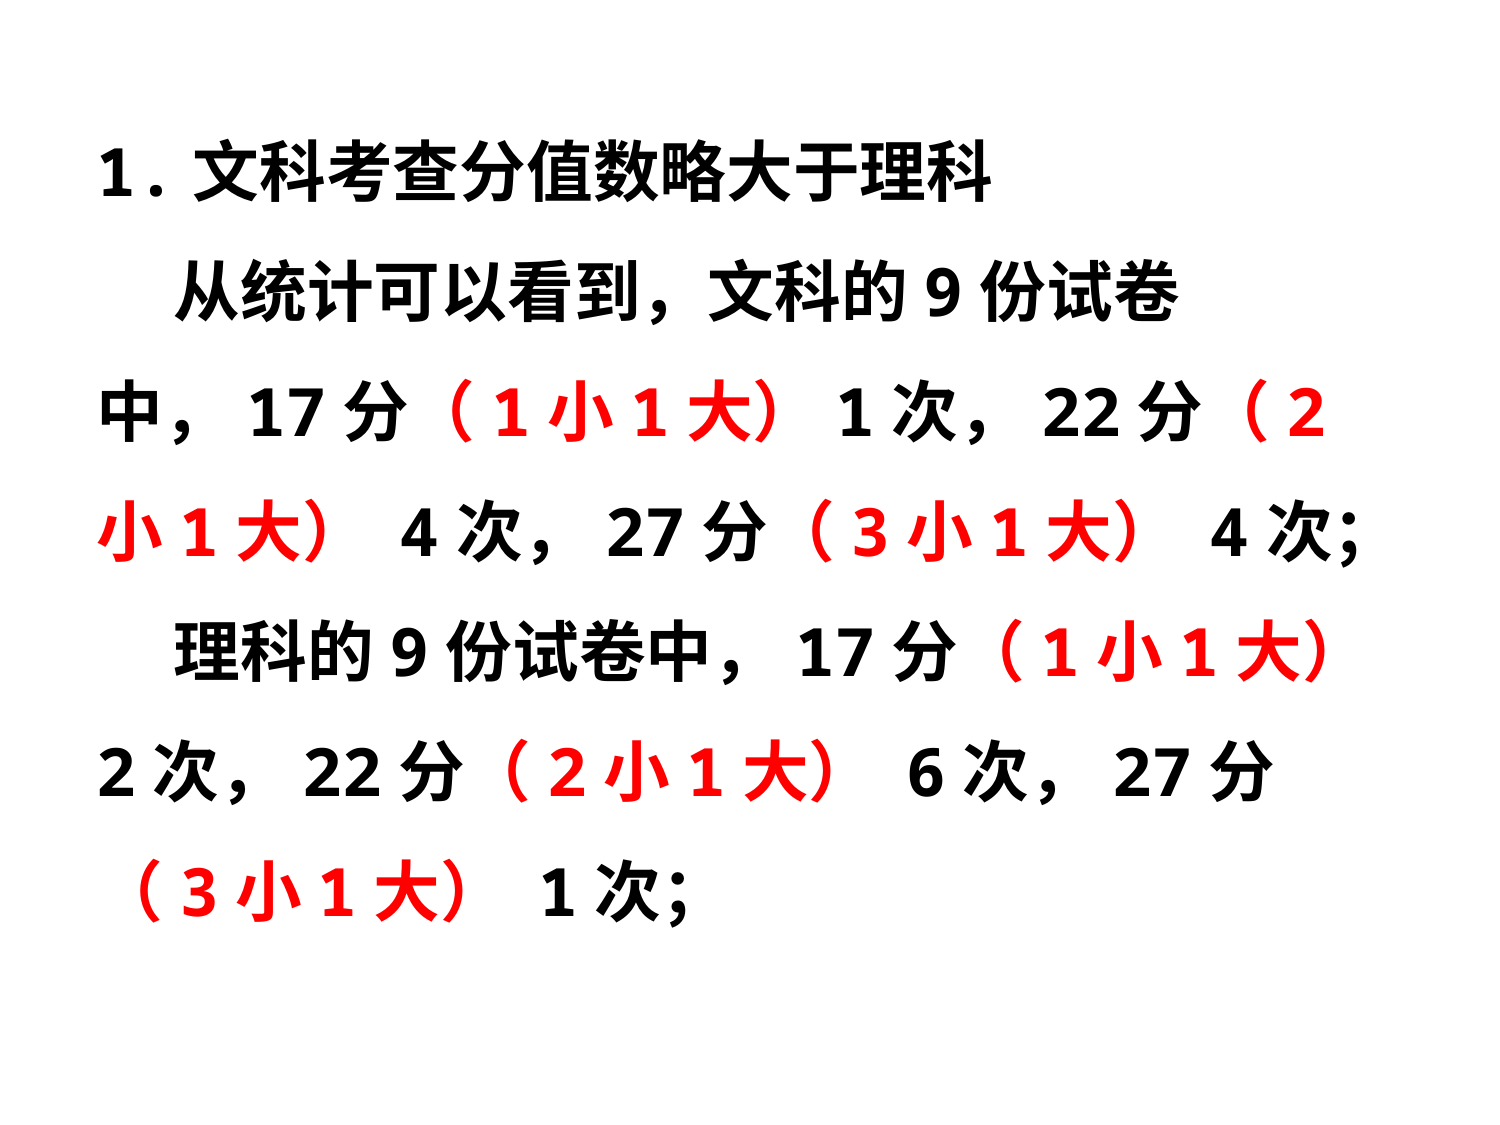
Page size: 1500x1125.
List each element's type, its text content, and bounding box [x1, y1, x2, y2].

text_box 1.文科考查分值数略大于理科 从统计可以看到，文科的9份试卷中，17分（1小1大）1次，22分（2小1大） 4次，27分（3小1大） 4次； 理科的9份试卷中，17分（1小1大）2次，22分（2小1大） 6次，27分（3小1大） 1次； [81, 82, 1397, 937]
